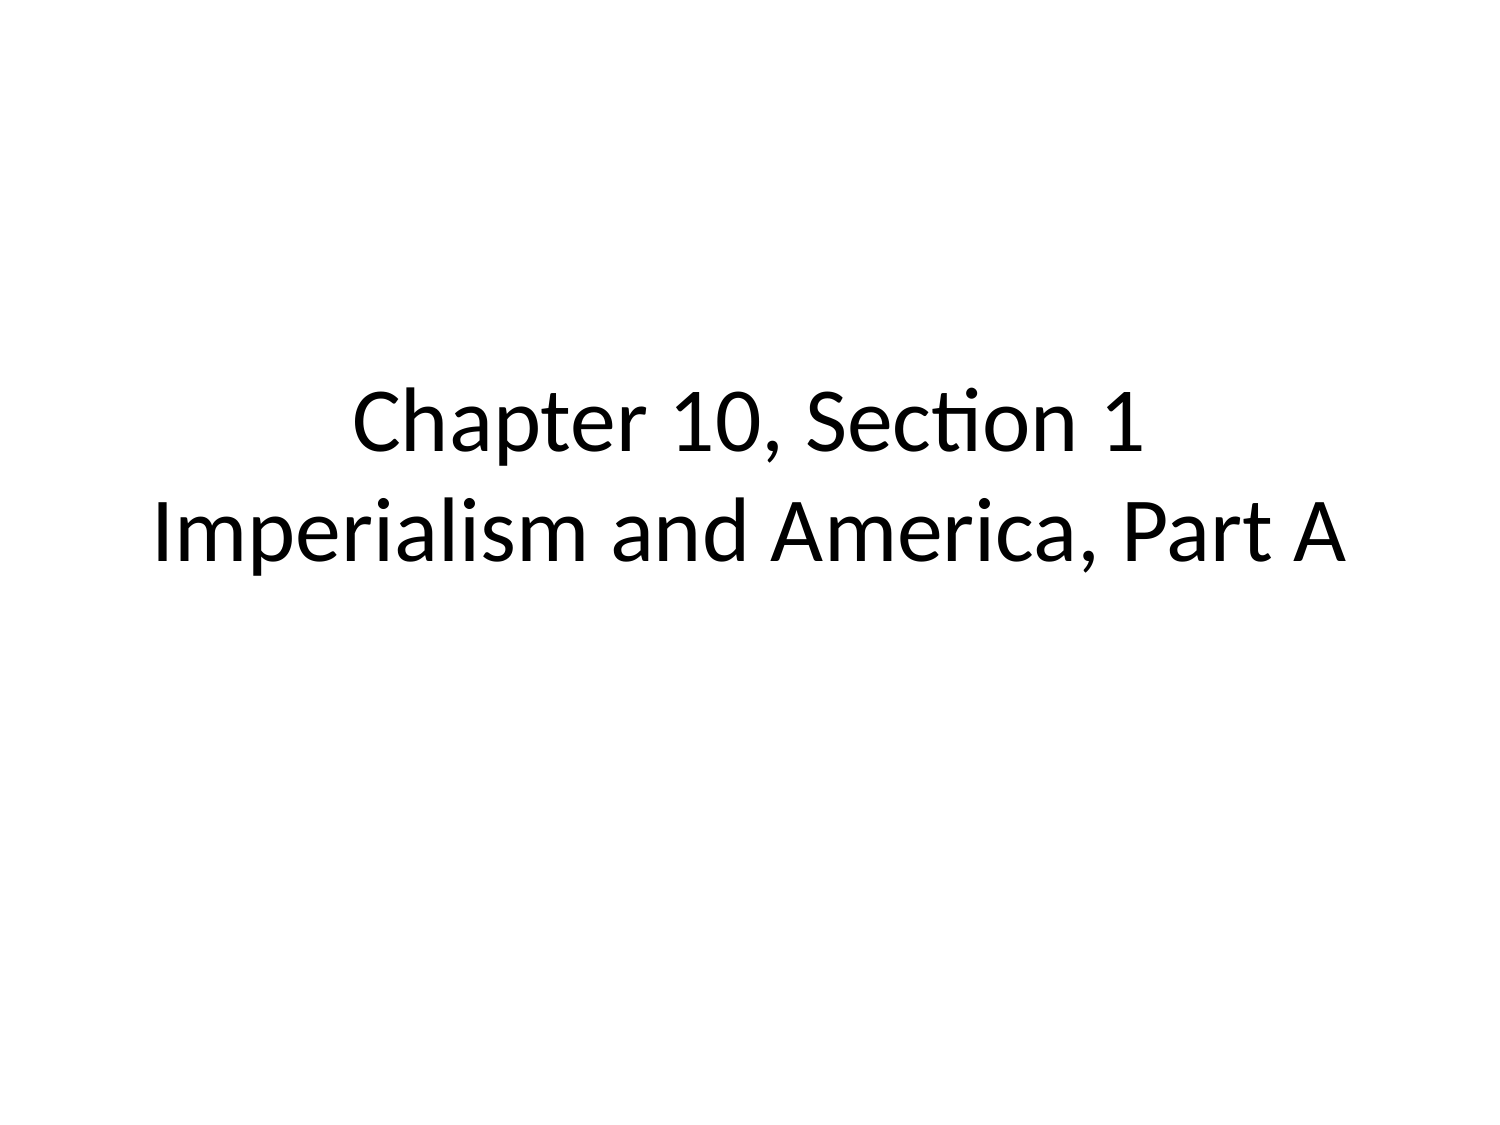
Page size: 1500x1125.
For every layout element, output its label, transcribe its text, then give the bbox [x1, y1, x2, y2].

title Chapter 10, Section 1 Imperialism and America, Part A [112, 349, 1388, 591]
